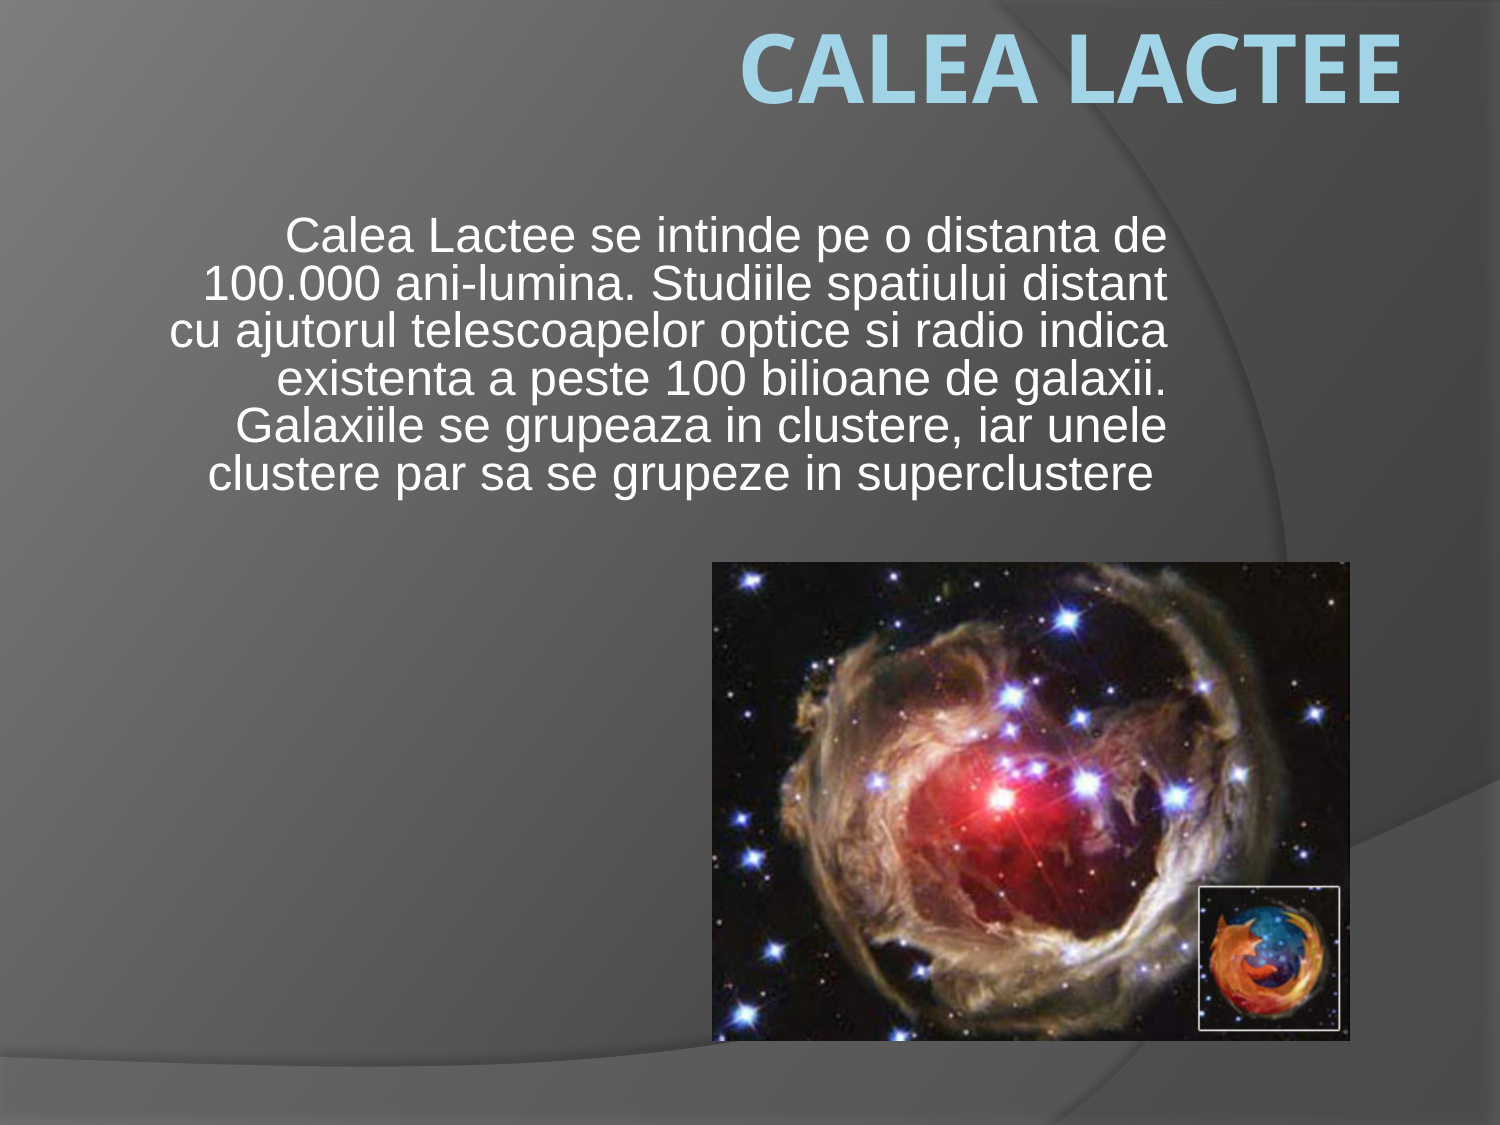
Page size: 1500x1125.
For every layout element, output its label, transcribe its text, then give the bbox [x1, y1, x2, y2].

title CALEA LACTEE [137, 0, 1413, 242]
subtitle Calea Lactee se intinde pe o distanta de 100.000 ani-lumina. Studiile spatiului distant cu ajutorul telescoapelor optice si radio indica existenta a peste 100 bilioane de galaxii. Galaxiile se grupeaza in clustere, iar unele clustere par sa se grupeze in superclustere [124, 212, 1176, 501]
picture [712, 562, 1351, 1041]
